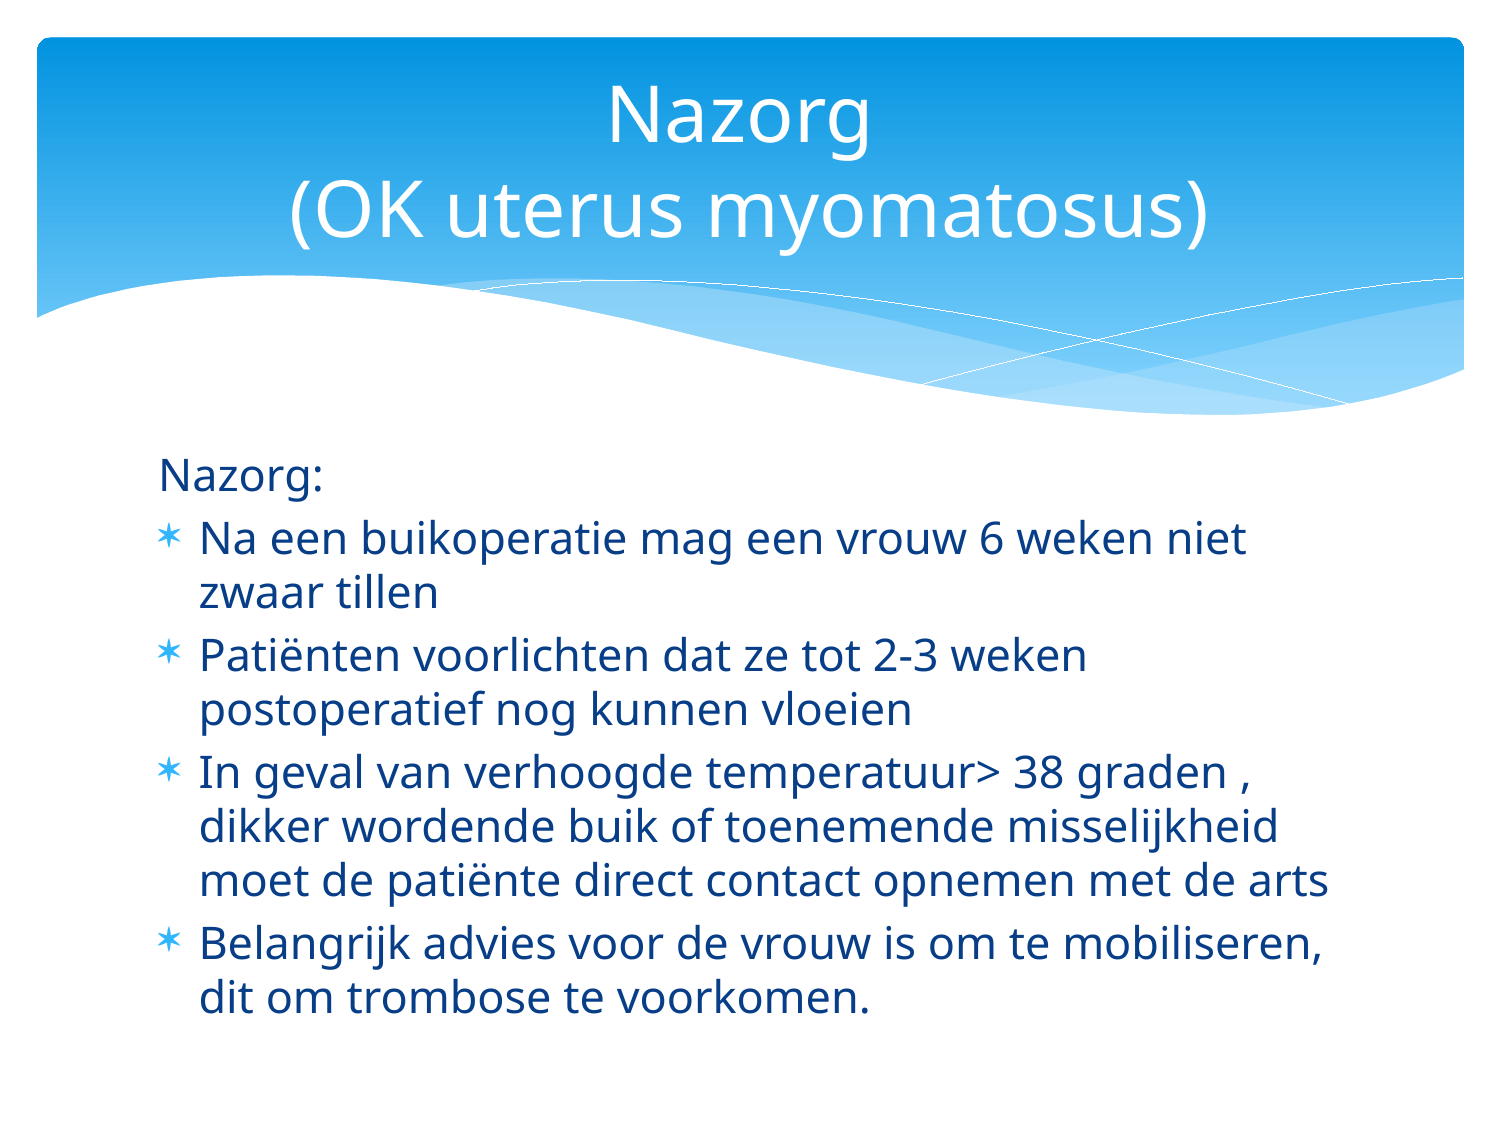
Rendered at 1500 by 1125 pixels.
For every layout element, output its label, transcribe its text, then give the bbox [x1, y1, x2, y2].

title Nazorg (OK uterus myomatosus) [75, 55, 1425, 261]
list Nazorg: Na een buikoperatie mag een vrouw 6 weken niet zwaar tillen Patiënten voorlichten dat ze tot 2-3 weken postoperatief nog kunnen vloeien In geval van verhoogde temperatuur> 38 graden , dikker wordende buik of toenemende misselijkheid moet de patiënte direct contact opnemen met de arts Belangrijk advies voor de vrouw is om te mobiliseren, dit om trombose te voorkomen. [143, 438, 1359, 1070]
